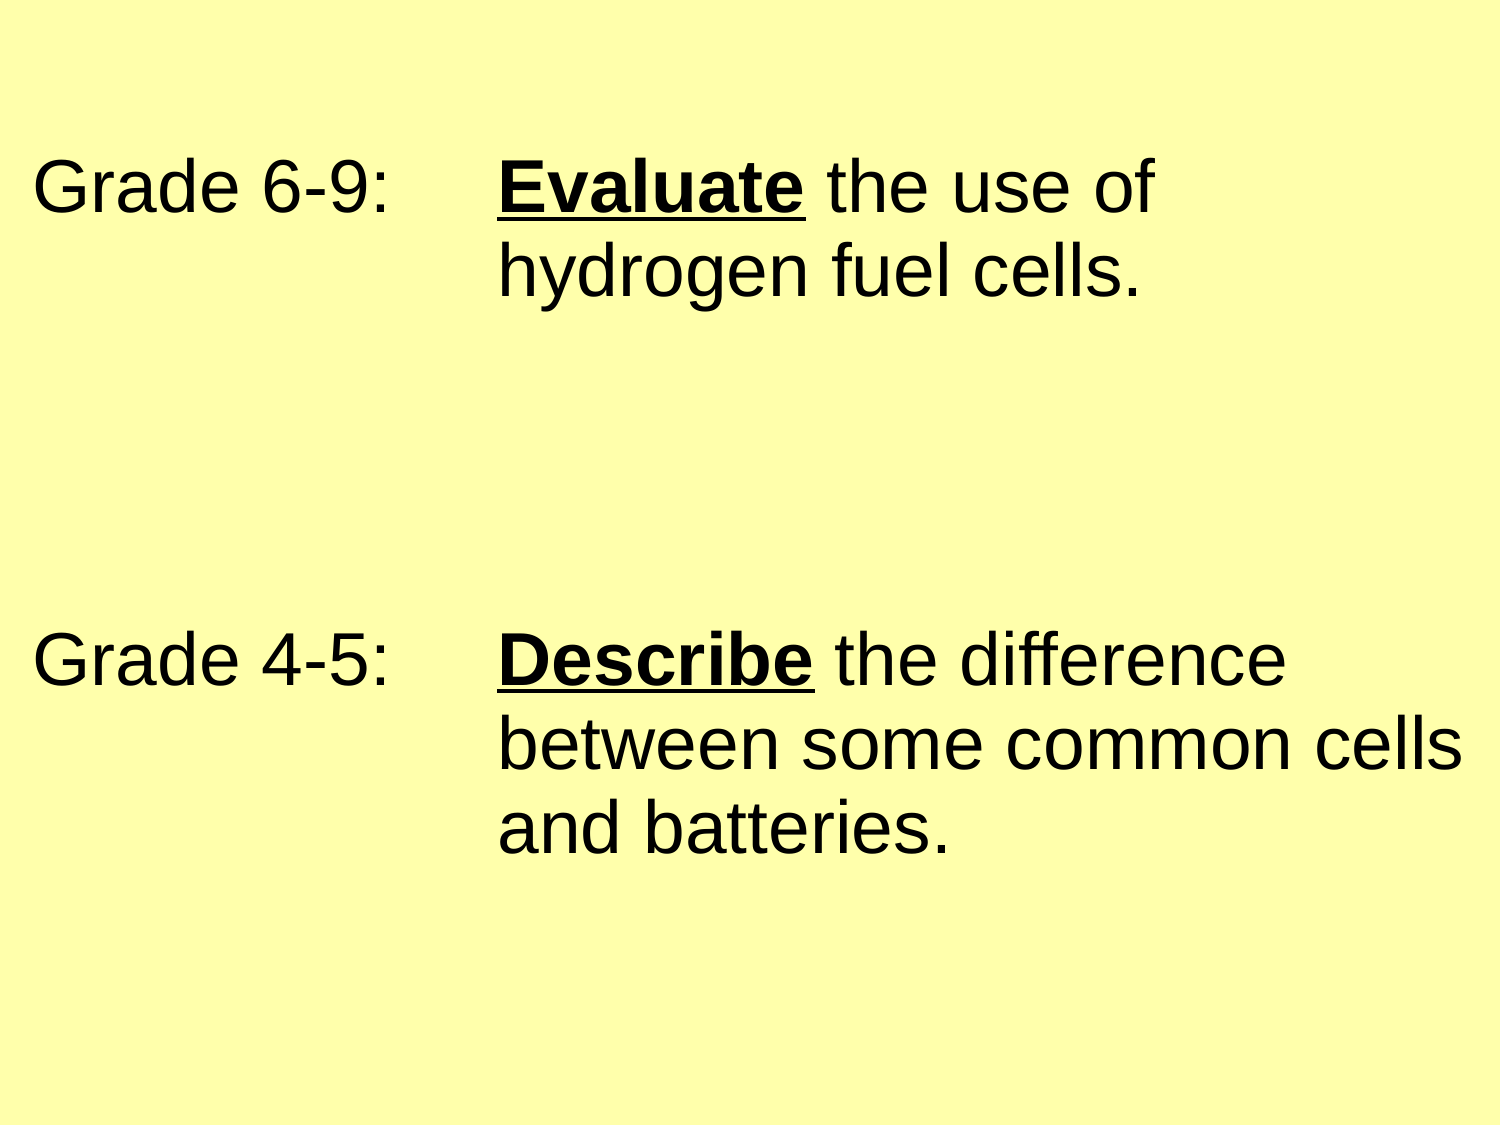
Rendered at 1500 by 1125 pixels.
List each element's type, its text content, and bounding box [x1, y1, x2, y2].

table_cell Describe the difference between some common cells and batteries. [483, 611, 1499, 1081]
table_header Grade 6-9: [19, 138, 482, 609]
table_header Evaluate the use of hydrogen fuel cells. [483, 138, 1499, 609]
table_cell Grade 4-5: [19, 611, 482, 1081]
